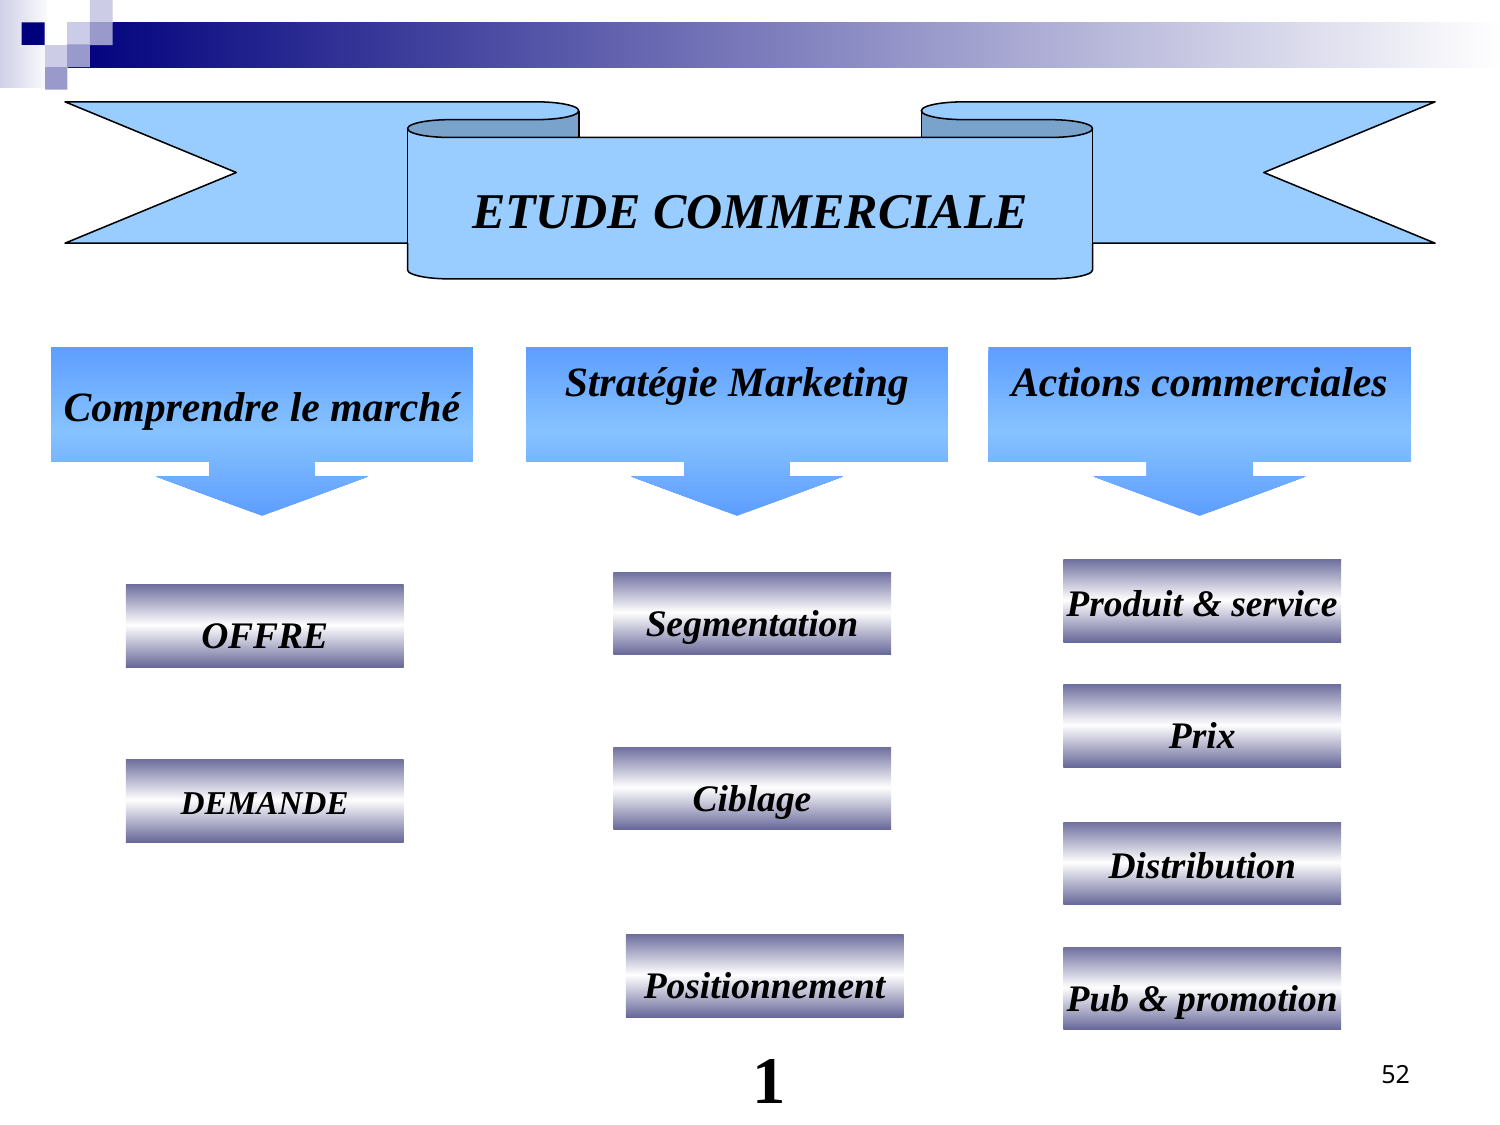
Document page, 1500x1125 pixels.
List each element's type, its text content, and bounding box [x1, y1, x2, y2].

text_box ETUDE COMMERCIALE [65, 101, 1436, 279]
text_box Ciblage [613, 747, 892, 830]
text_box 1 [738, 1029, 857, 1125]
text_box Stratégie Marketing [525, 347, 949, 516]
text_box Positionnement [625, 934, 904, 1018]
text_box Actions commerciales [988, 347, 1411, 516]
text_box Comprendre le marché [50, 347, 474, 516]
text_box Pub & promotion [1063, 947, 1342, 1030]
slide_number 52 [1074, 1025, 1425, 1100]
text_box Prix [1063, 684, 1342, 768]
text_box Segmentation [613, 572, 892, 655]
text_box DEMANDE [125, 759, 404, 843]
text_box OFFRE [125, 584, 404, 668]
text_box Produit & service [1063, 559, 1342, 643]
text_box Distribution [1063, 822, 1342, 905]
